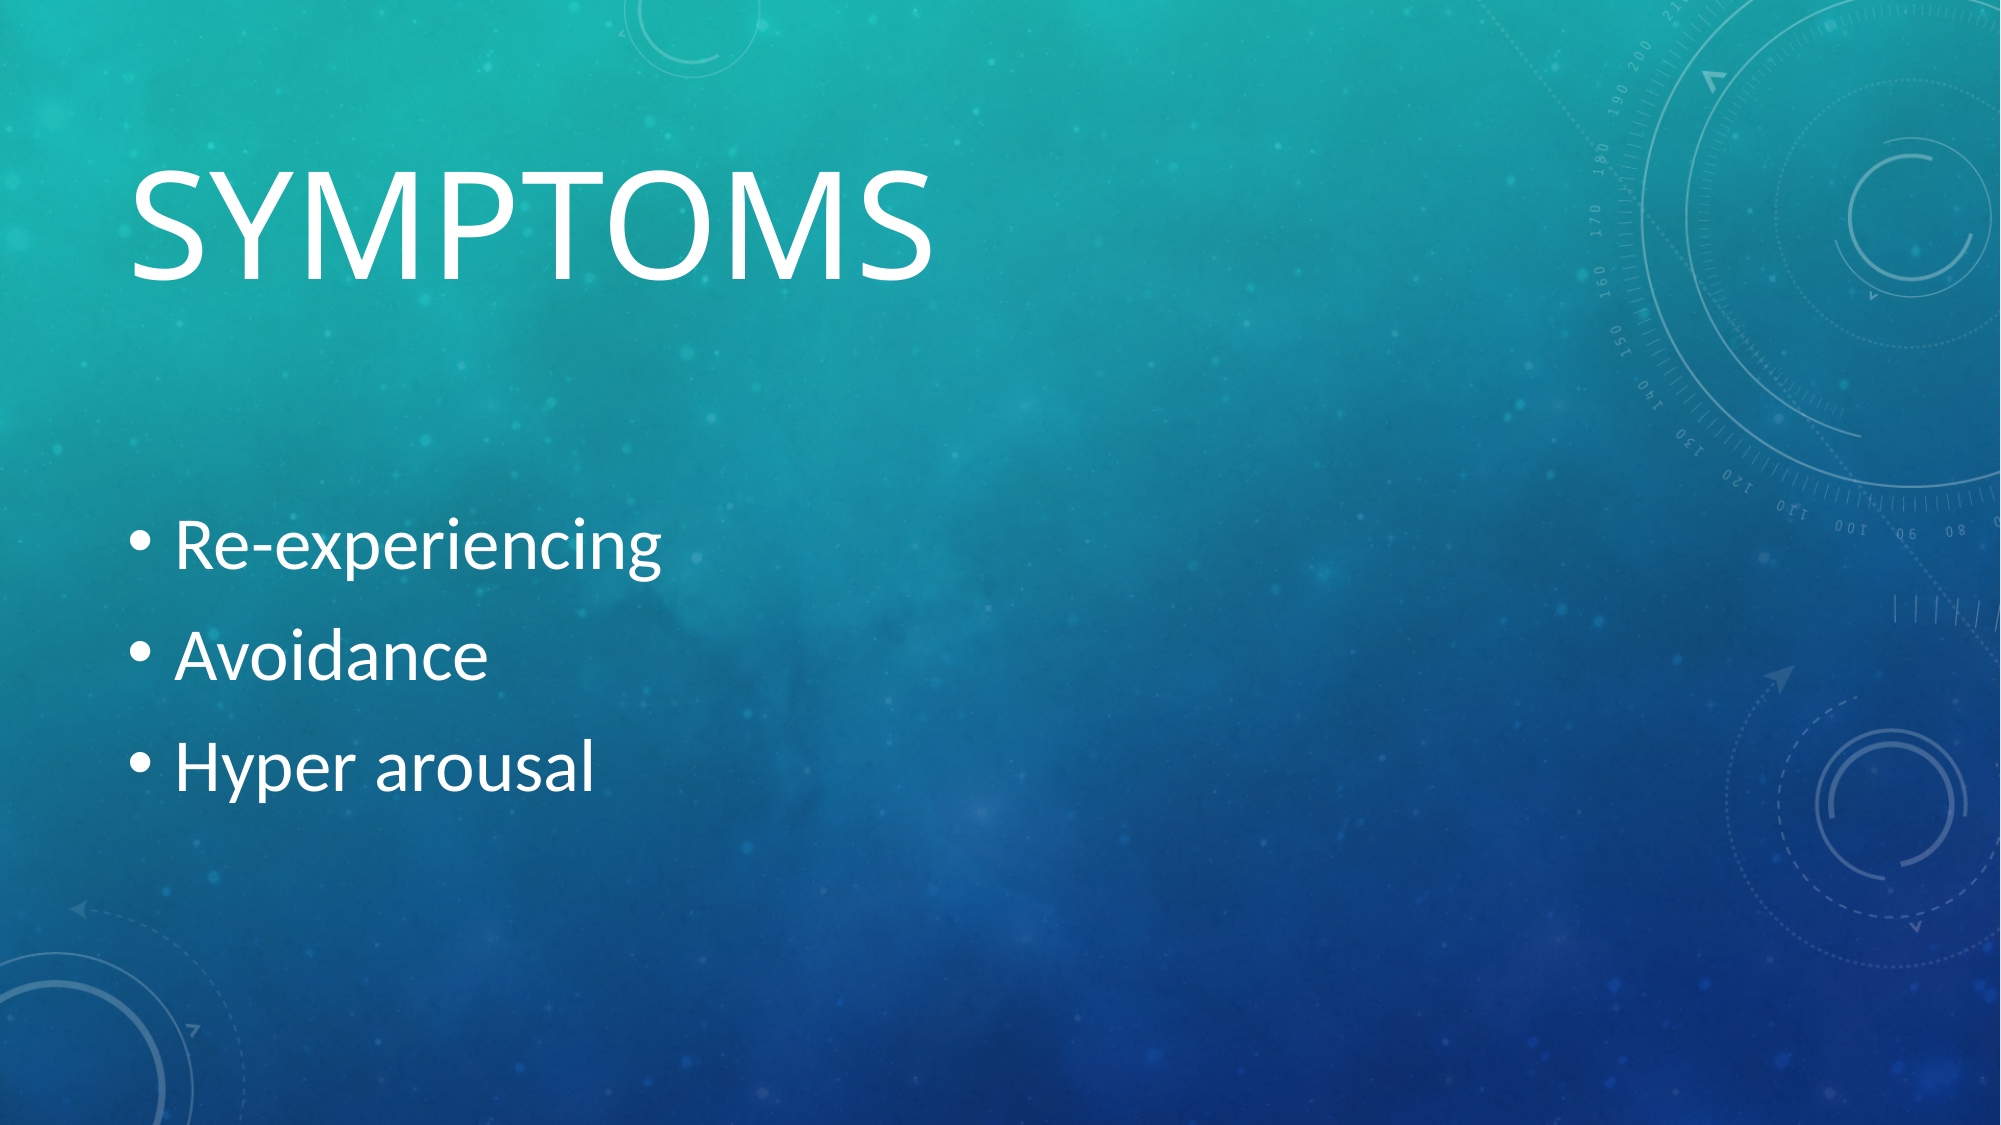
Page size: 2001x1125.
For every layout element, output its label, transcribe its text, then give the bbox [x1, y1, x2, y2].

title symptoms [112, 99, 1775, 339]
list Re-experiencing Avoidance Hyper arousal [112, 351, 1775, 950]
picture [0, 0, 2001, 1125]
